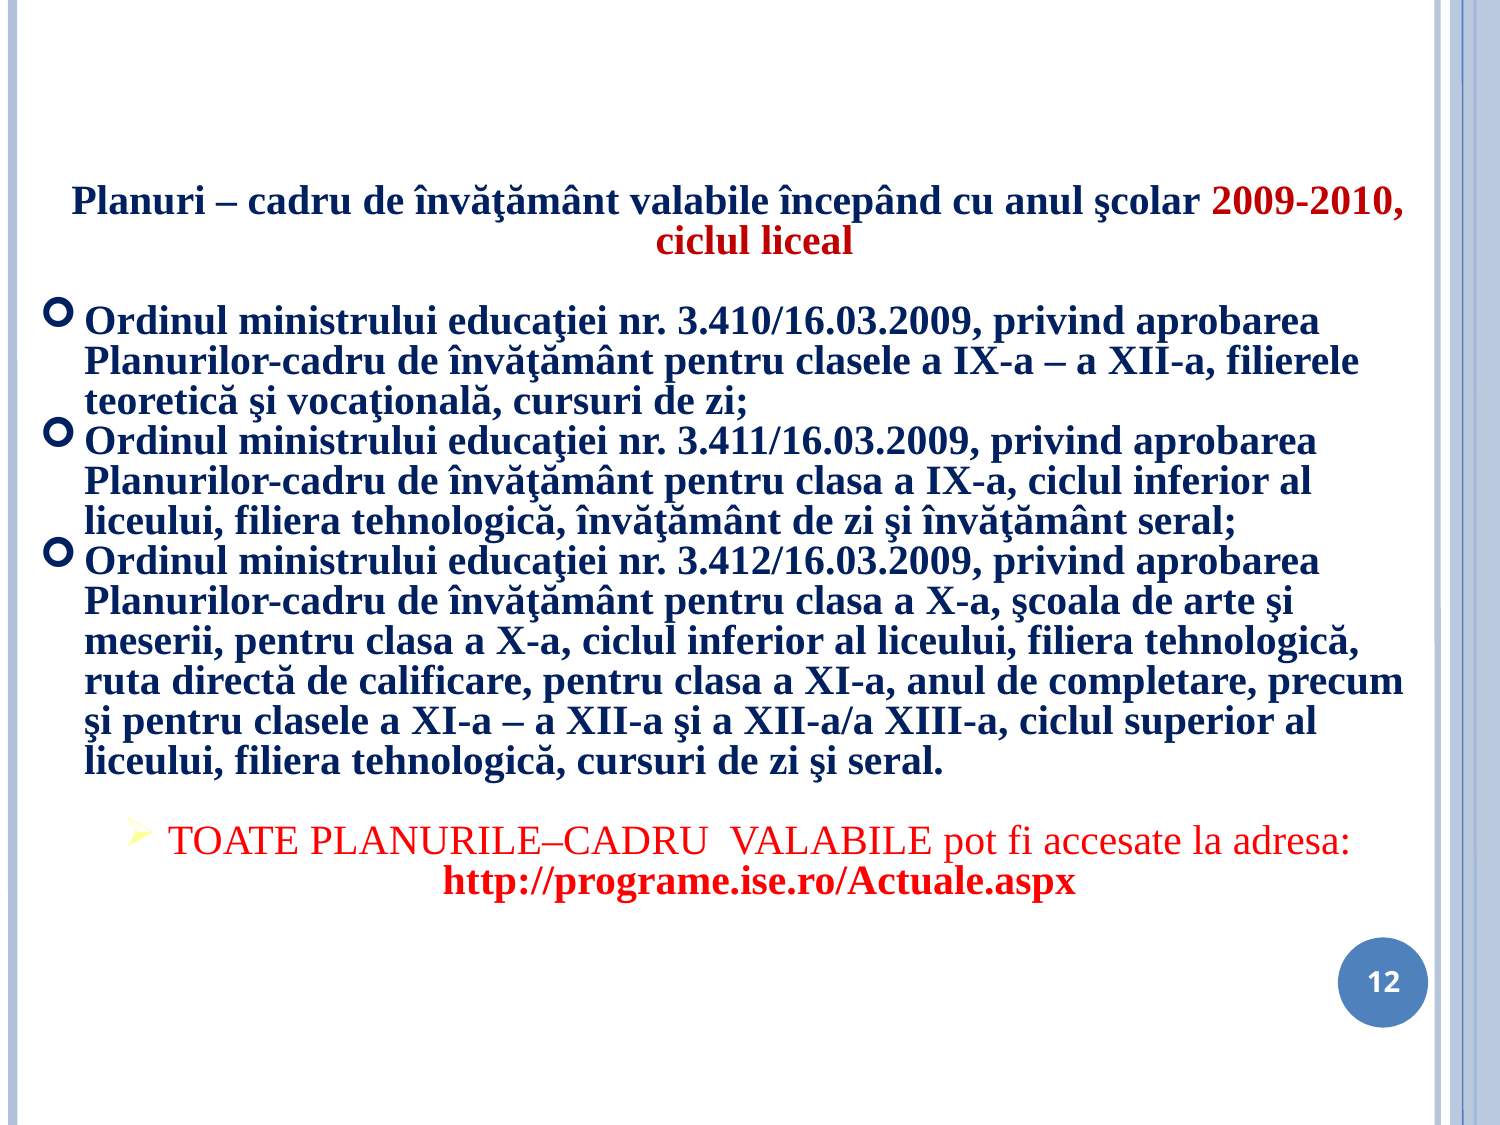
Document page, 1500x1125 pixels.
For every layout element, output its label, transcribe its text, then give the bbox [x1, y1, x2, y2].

text_box 12 [1333, 940, 1434, 1026]
text_box Planuri – cadru de învăţământ valabile începând cu anul şcolar 2009-2010, ciclul liceal Ordinul ministrului educaţiei nr. 3.410/16.03.2009, privind aprobarea Planurilor-cadru de învăţământ pentru clasele a IX-a – a XII-a, filierele teoretică şi vocaţională, cursuri de zi; Ordinul ministrului educaţiei nr. 3.411/16.03.2009, privind aprobarea Planurilor-cadru de învăţământ pentru clasa a IX-a, ciclul inferior al liceului, filiera tehnologică, învăţământ de zi şi învăţământ seral; Ordinul ministrului educaţiei nr. 3.412/16.03.2009, privind aprobarea Planurilor-cadru de învăţământ pentru clasa a X-a, şcoala de arte şi meserii, pentru clasa a X-a, ciclul inferior al liceului, filiera tehnologică, ruta directă de calificare, pentru clasa a XI-a, anul de completare, precum şi pentru clasele a XI-a – a XII-a şi a XII-a/a XIII-a, ciclul superior al liceului, filiera tehnologică, cursuri de zi şi seral. TOATE PLANURILE–CADRU VALABILE pot fi accesate la adresa: http://programe.ise.ro/Actuale.aspx [24, 174, 1450, 910]
